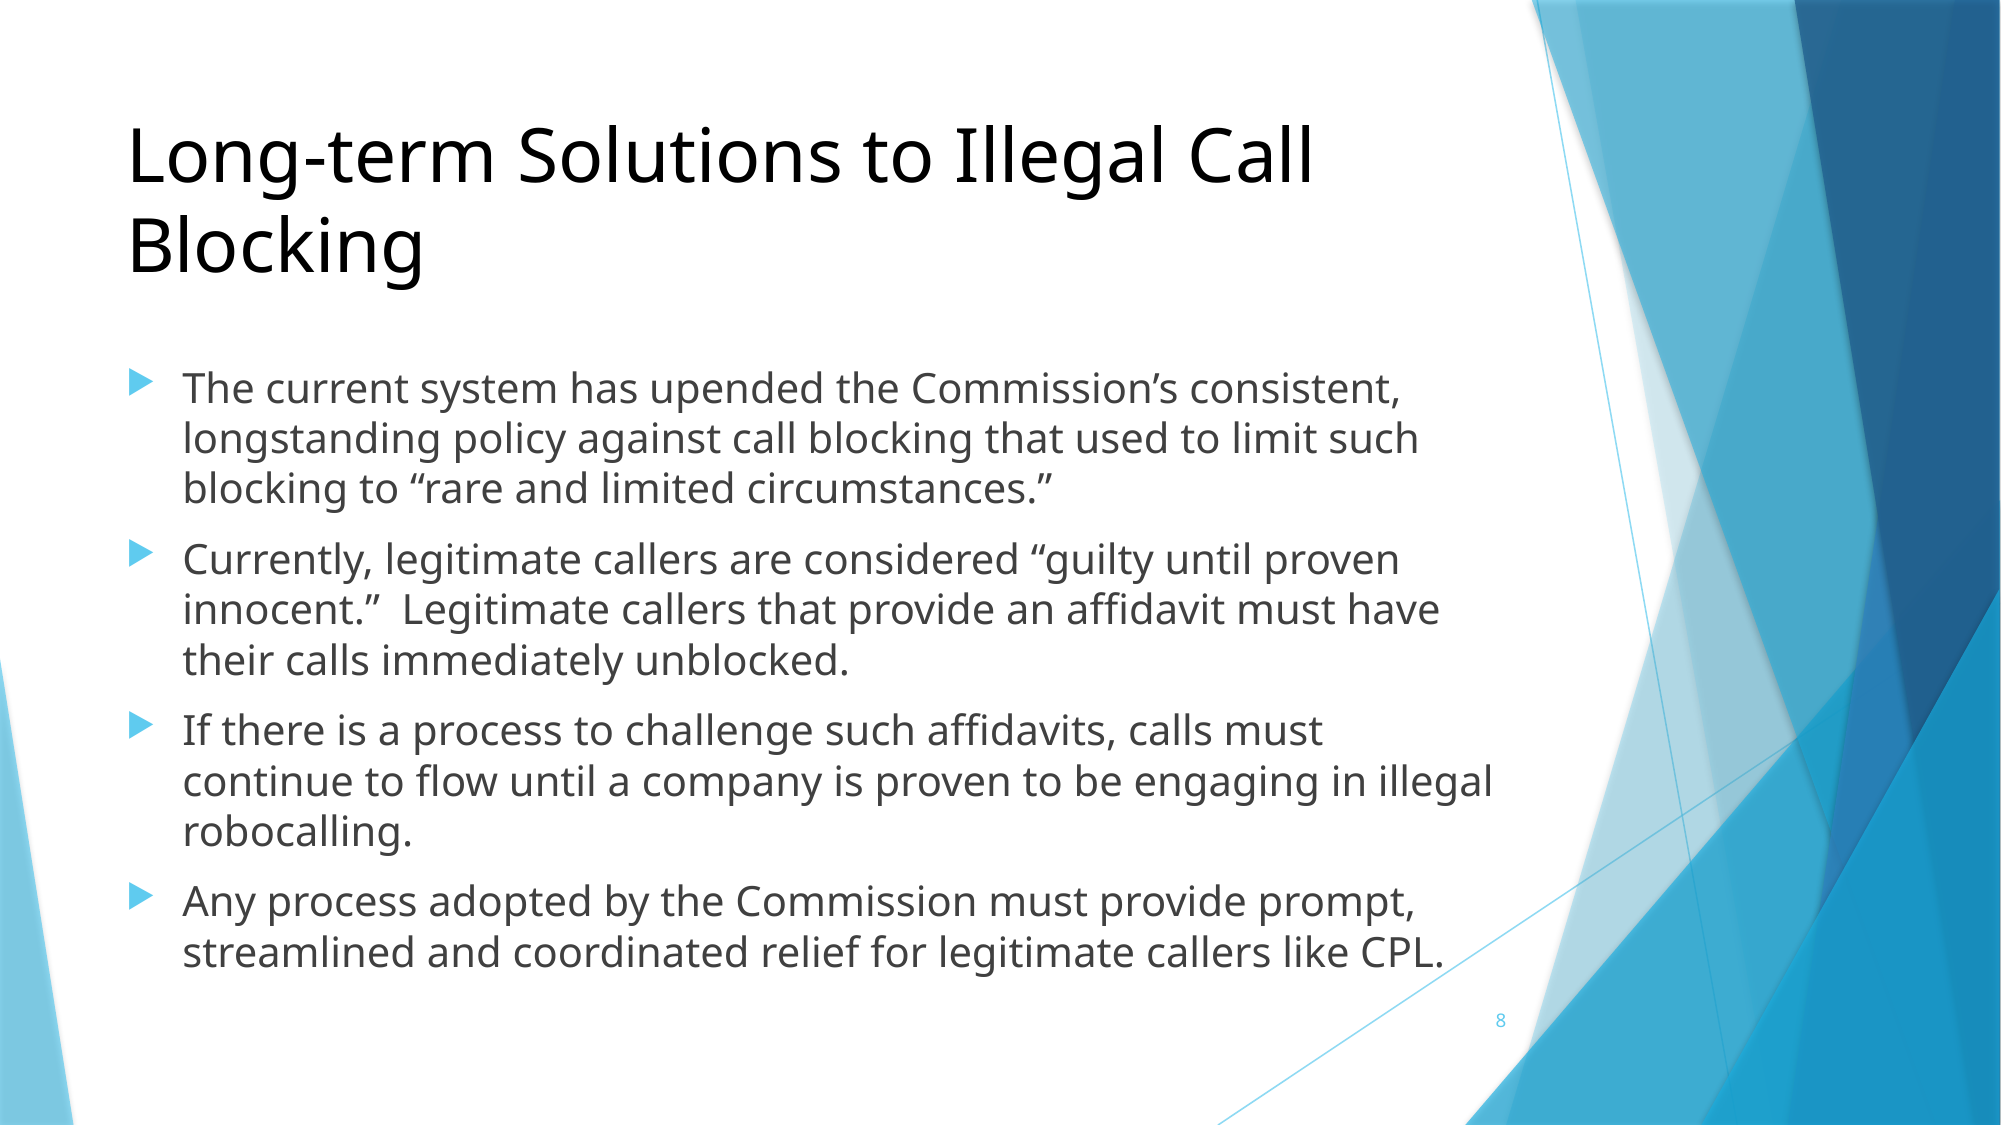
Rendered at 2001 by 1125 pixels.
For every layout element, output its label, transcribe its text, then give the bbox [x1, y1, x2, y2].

title Long-term Solutions to Illegal Call Blocking [111, 99, 1522, 317]
slide_number 8 [1409, 991, 1522, 1051]
list The current system has upended the Commission’s consistent, longstanding policy against call blocking that used to limit such blocking to “rare and limited circumstances.” Currently, legitimate callers are considered “guilty until proven innocent.” Legitimate callers that provide an affidavit must have their calls immediately unblocked. If there is a process to challenge such affidavits, calls must continue to flow until a company is proven to be engaging in illegal robocalling. Any process adopted by the Commission must provide prompt, streamlined and coordinated relief for legitimate callers like CPL. [111, 354, 1522, 992]
